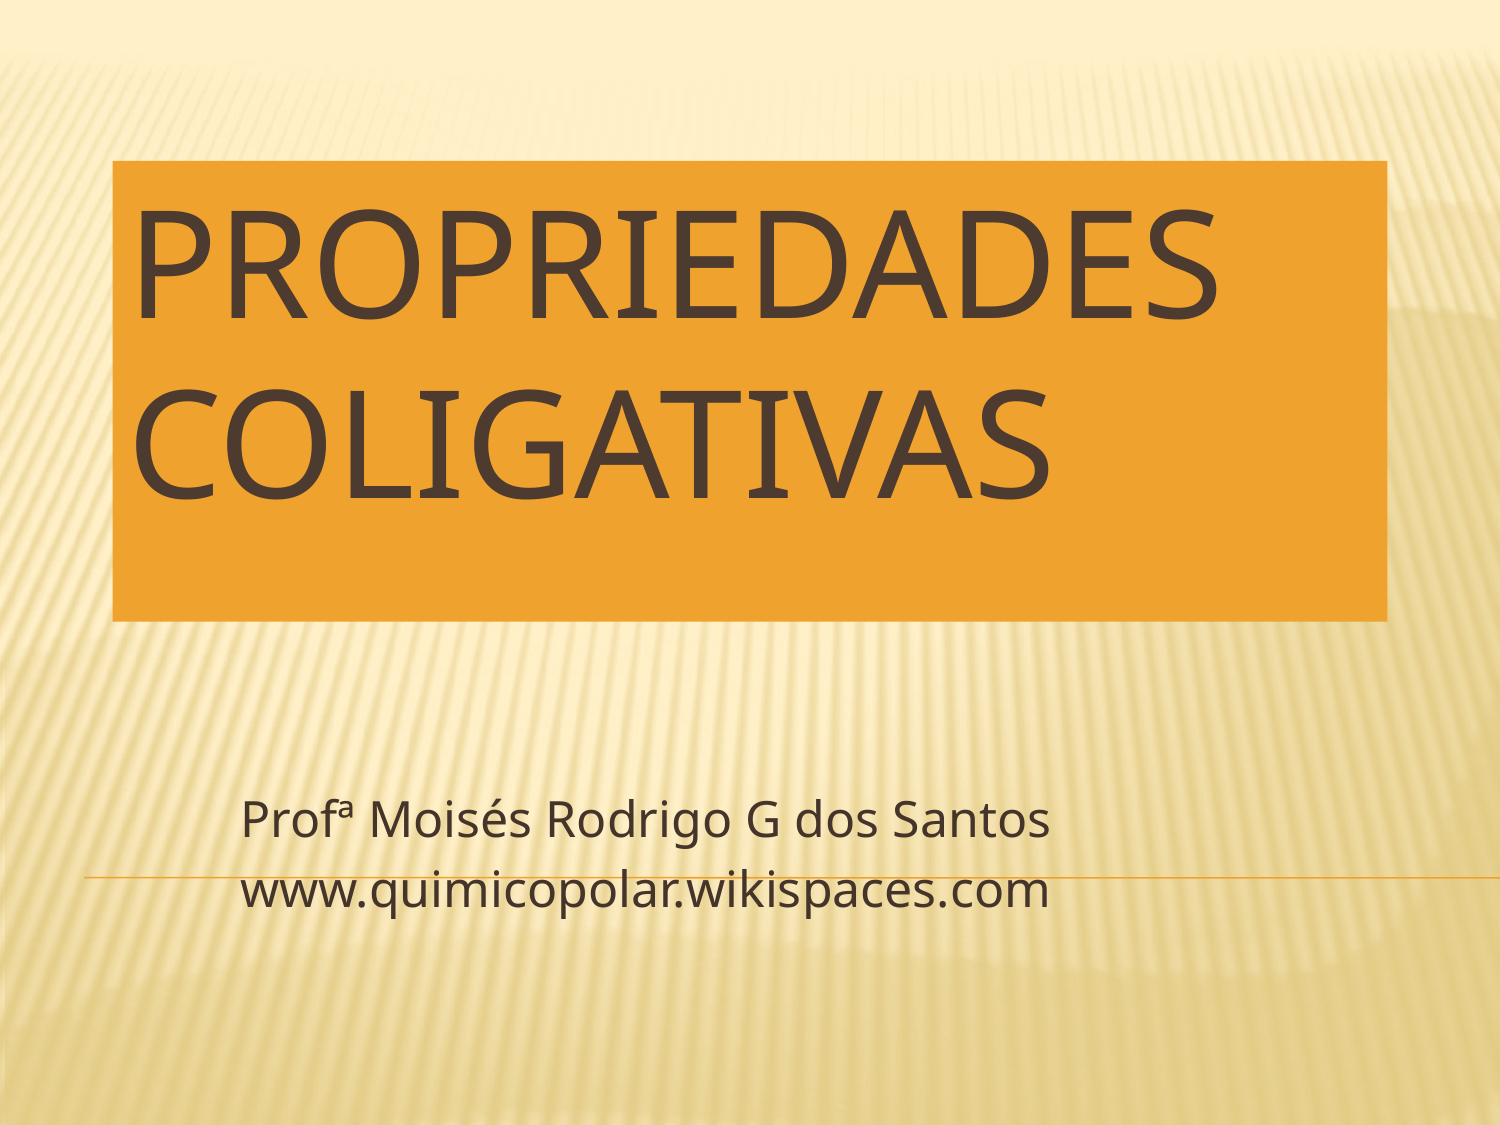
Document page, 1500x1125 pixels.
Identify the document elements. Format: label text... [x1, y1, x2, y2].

subtitle Profª Moisés Rodrigo G dos Santos www.quimicopolar.wikispaces.com [224, 739, 1276, 926]
title PROPRIEDADES COLIGATIVAS [112, 160, 1388, 622]
